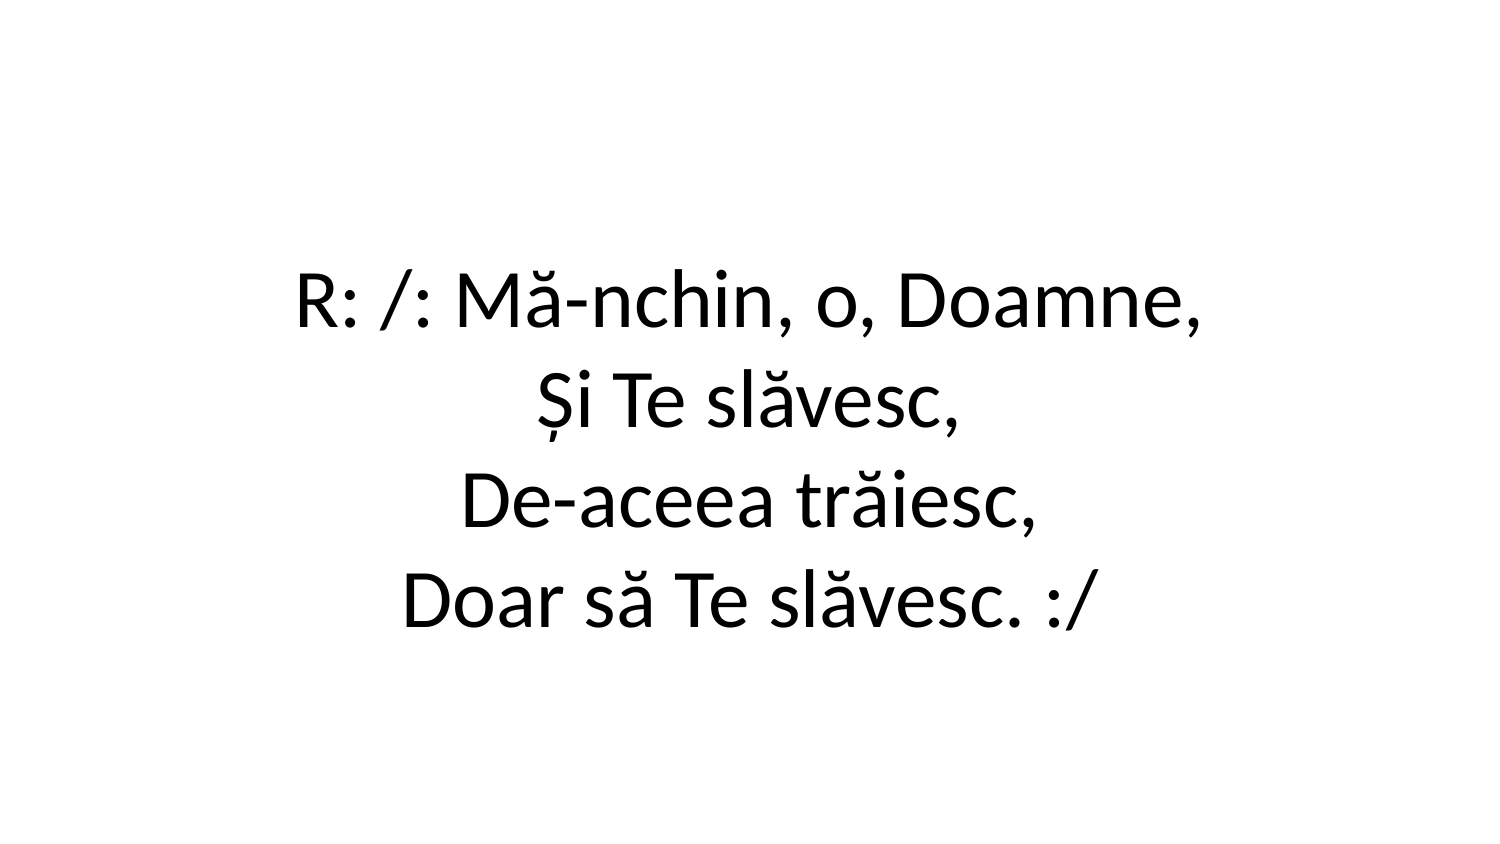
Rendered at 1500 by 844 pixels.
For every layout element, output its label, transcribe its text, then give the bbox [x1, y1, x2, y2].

text_box R: /: Mă-nchin, o, Doamne, Și Te slăvesc, De-aceea trăiesc, Doar să Te slăvesc. :/ [279, 192, 1221, 652]
